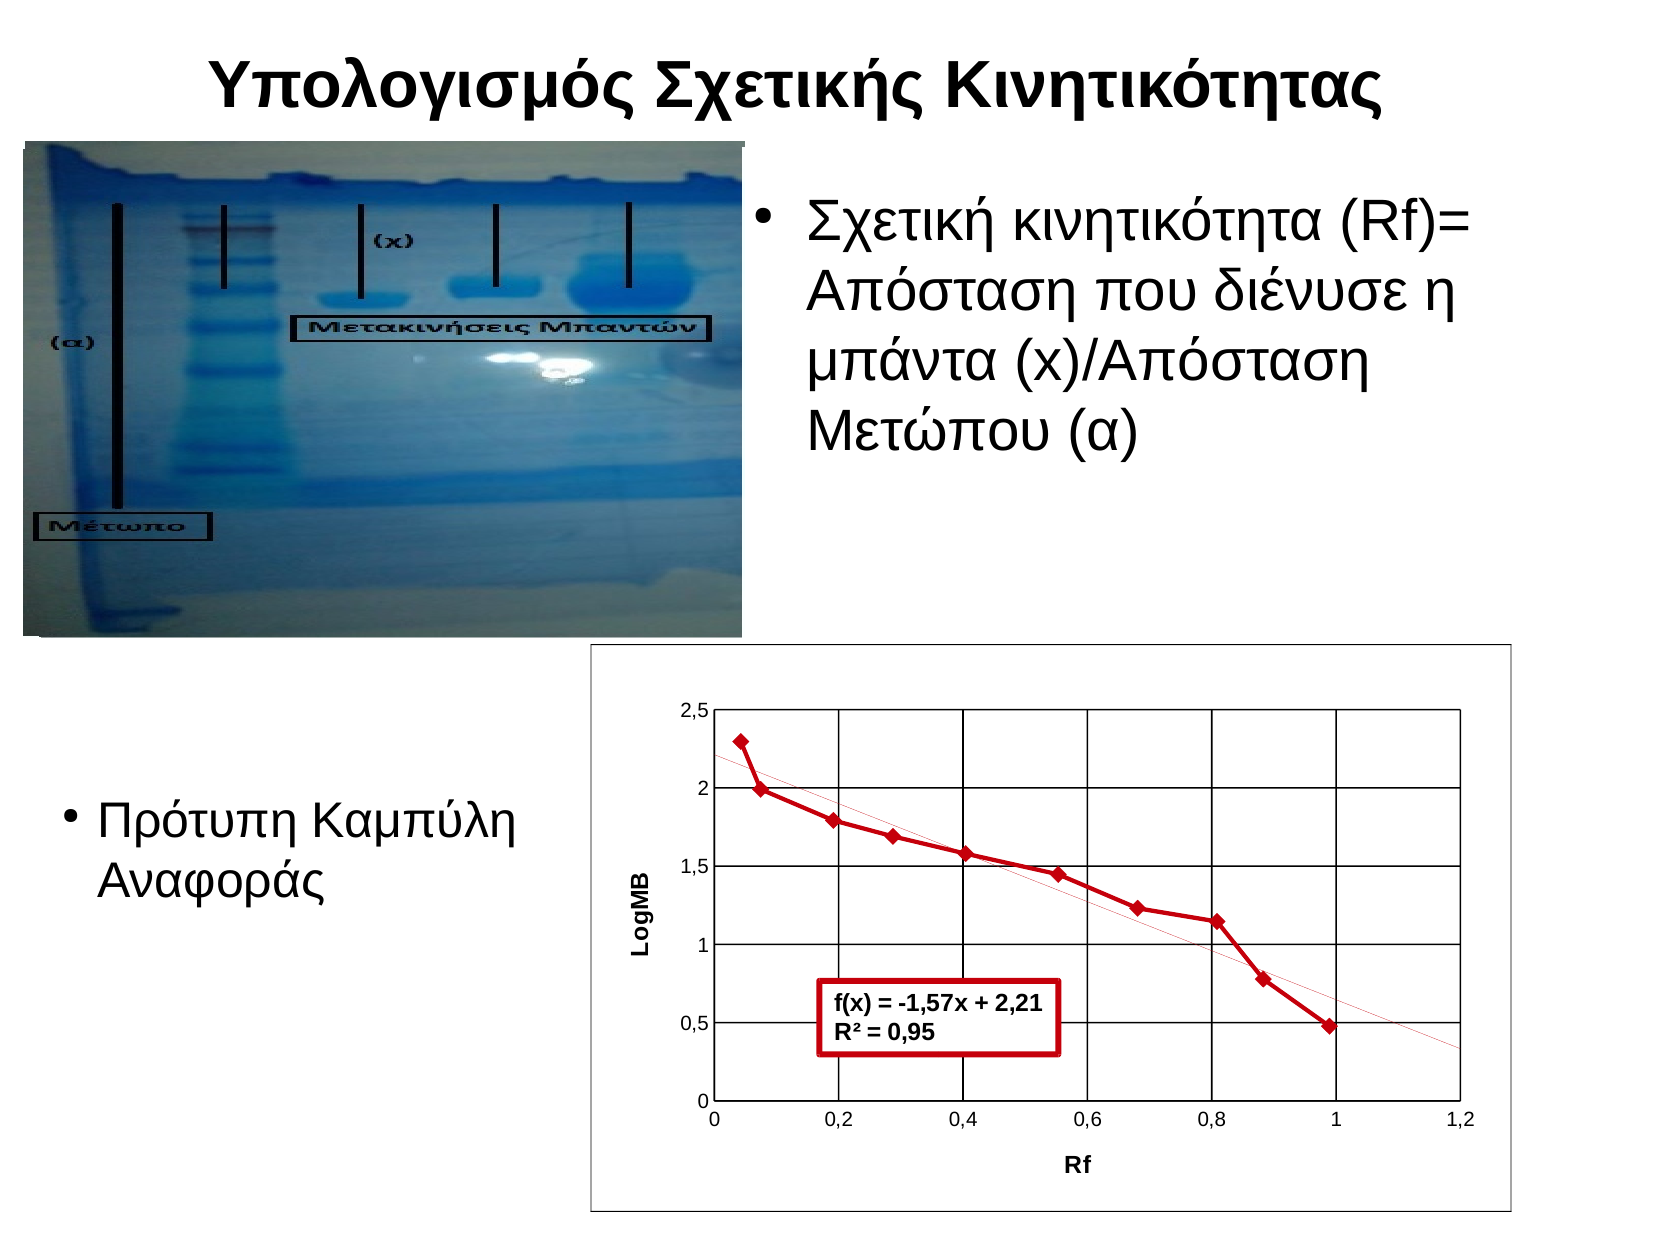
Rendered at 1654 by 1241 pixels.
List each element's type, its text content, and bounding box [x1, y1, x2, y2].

text_box Πρότυπη Καμπύλη Αναφοράς [47, 779, 567, 915]
text_box Υπολογισμός Σχετικής Κινητικότητας [121, 0, 1472, 174]
text_box Σχετική κινητικότητα (Rf)= Απόσταση που διένυσε η μπάντα (x)/Απόσταση Μετώπου (α) [748, 174, 1595, 555]
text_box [590, 644, 1513, 1217]
picture [23, 141, 745, 639]
